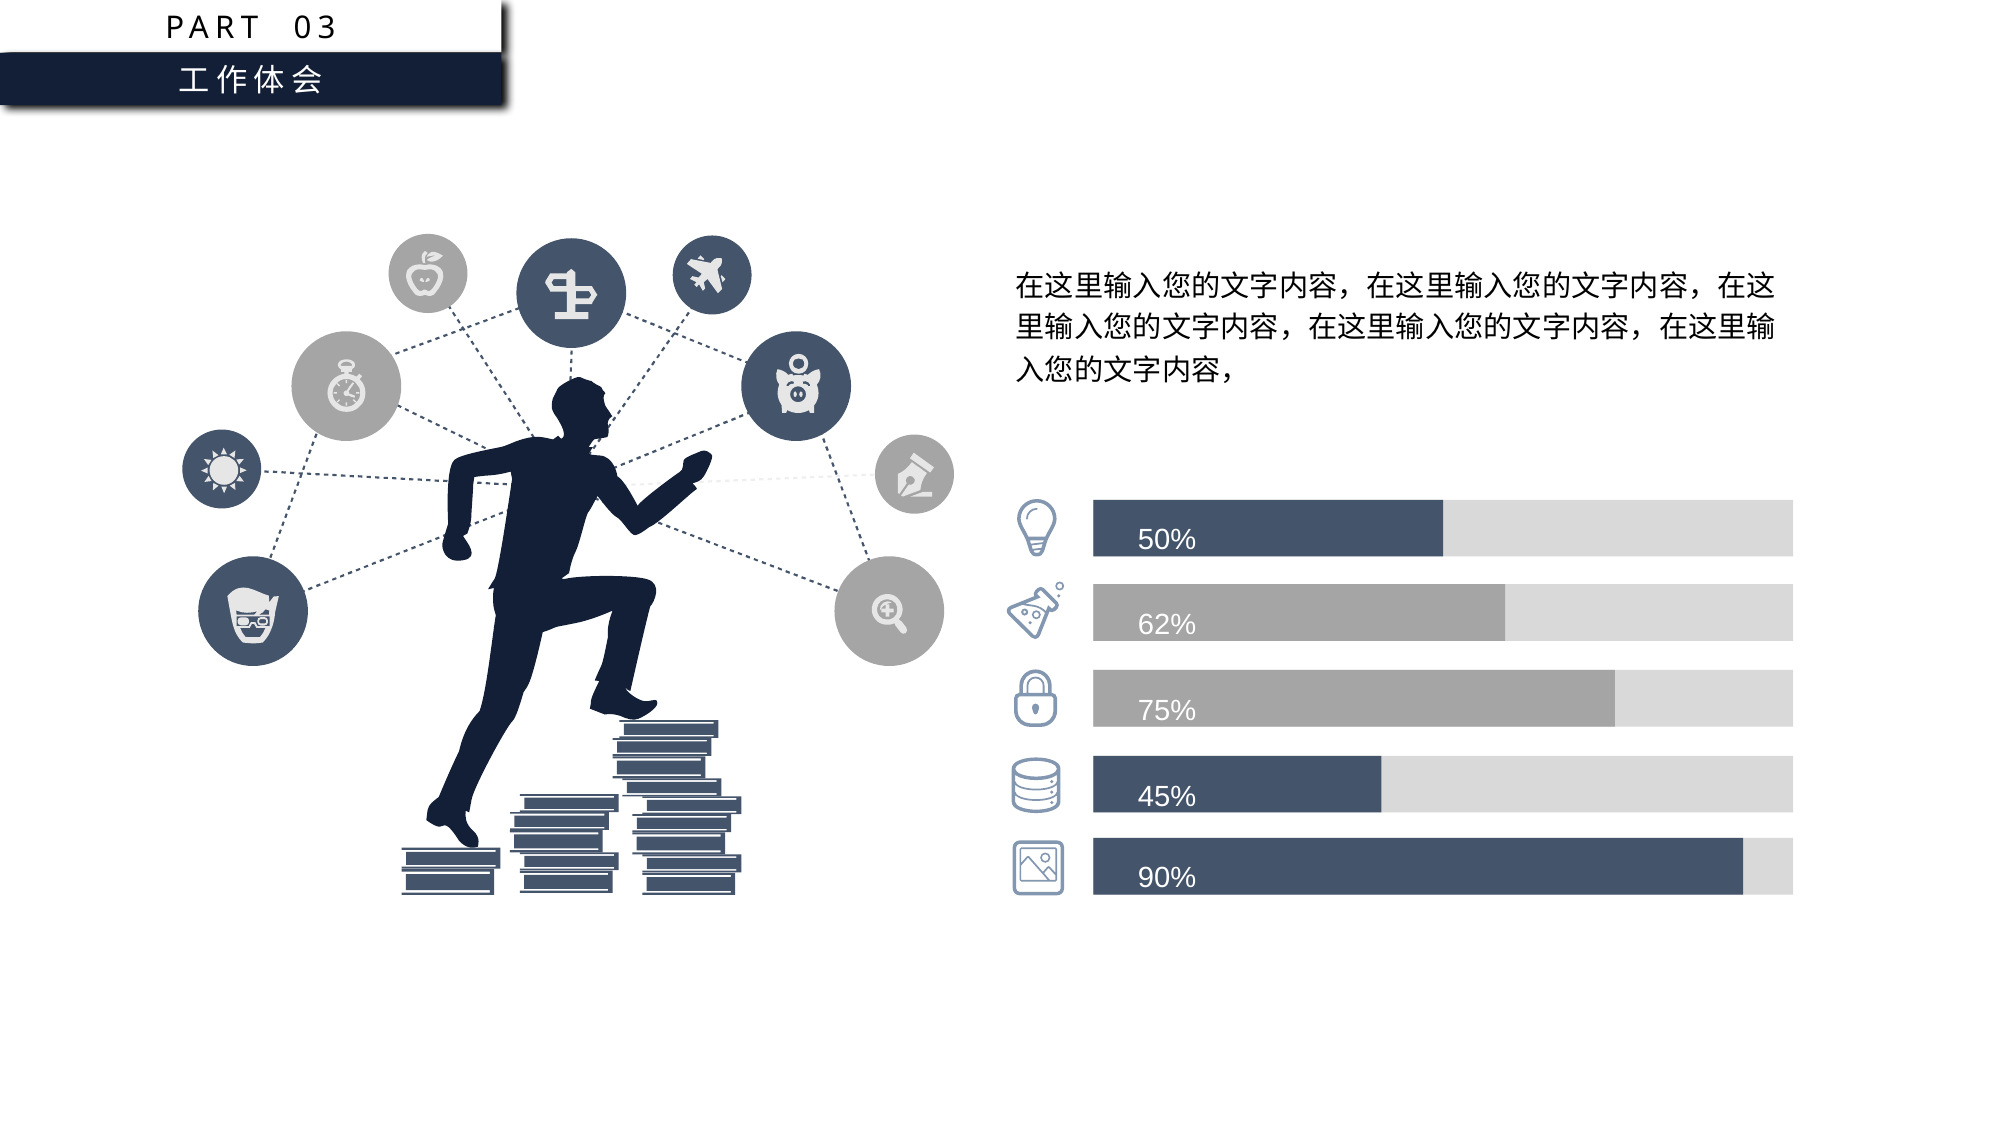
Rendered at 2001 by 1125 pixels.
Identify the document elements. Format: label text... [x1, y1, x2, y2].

text_box [1383, 755, 1794, 814]
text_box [1011, 757, 1061, 814]
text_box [1012, 840, 1065, 896]
text_box 45% [1116, 759, 1241, 823]
text_box [1092, 583, 1506, 642]
text_box [1506, 583, 1794, 642]
text_box 75% [1116, 673, 1241, 737]
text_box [1006, 581, 1065, 639]
text_box [1616, 669, 1794, 728]
text_box 50% [1116, 503, 1241, 567]
text_box PART 03 [0, 0, 502, 52]
text_box [1092, 837, 1744, 896]
text_box [1092, 755, 1383, 814]
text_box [1014, 669, 1058, 727]
text_box [1744, 837, 1794, 896]
text_box 在这里输入您的文字内容，在这里输入您的文字内容，在这里输入您的文字内容，在这里输入您的文字内容，在这里输入您的文字内容， [1000, 251, 1794, 394]
text_box 90% [1116, 841, 1241, 905]
text_box 工作体会 [0, 52, 502, 106]
text_box [1092, 499, 1444, 558]
text_box [1092, 669, 1616, 728]
text_box [1444, 499, 1794, 558]
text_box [1017, 498, 1057, 557]
text_box 62% [1116, 587, 1241, 651]
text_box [178, 229, 958, 895]
